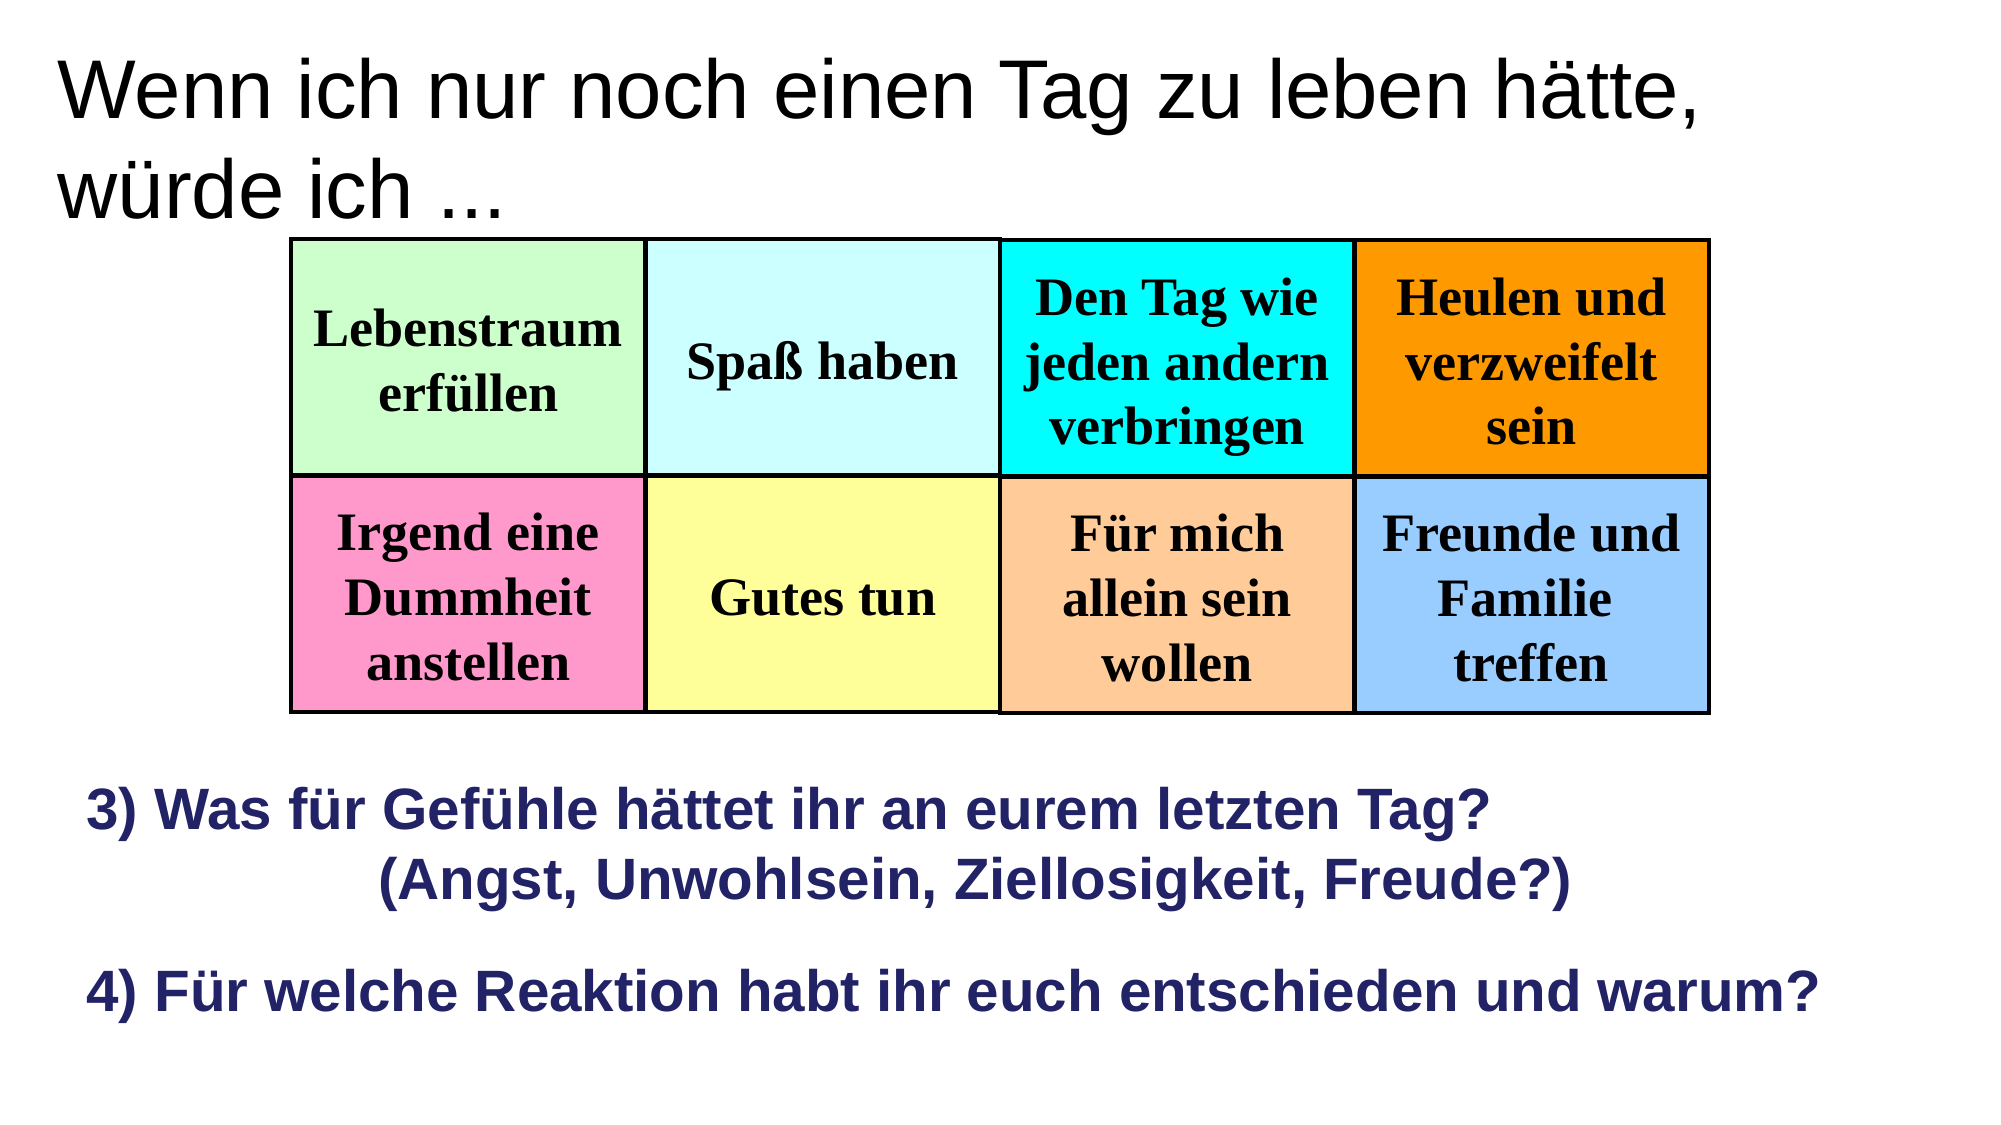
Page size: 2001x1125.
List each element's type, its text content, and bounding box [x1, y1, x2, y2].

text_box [290, 239, 1709, 713]
text_box 3) Was für Gefühle hättet ihr an eurem letzten Tag? (Angst, Unwohlsein, Ziellosigkeit, Freude?) 4) Für welche Reaktion habt ihr euch entschieden und warum? [71, 763, 1929, 1106]
text_box Wenn ich nur noch einen Tag zu leben hätte, würde ich ... [43, 28, 1827, 243]
